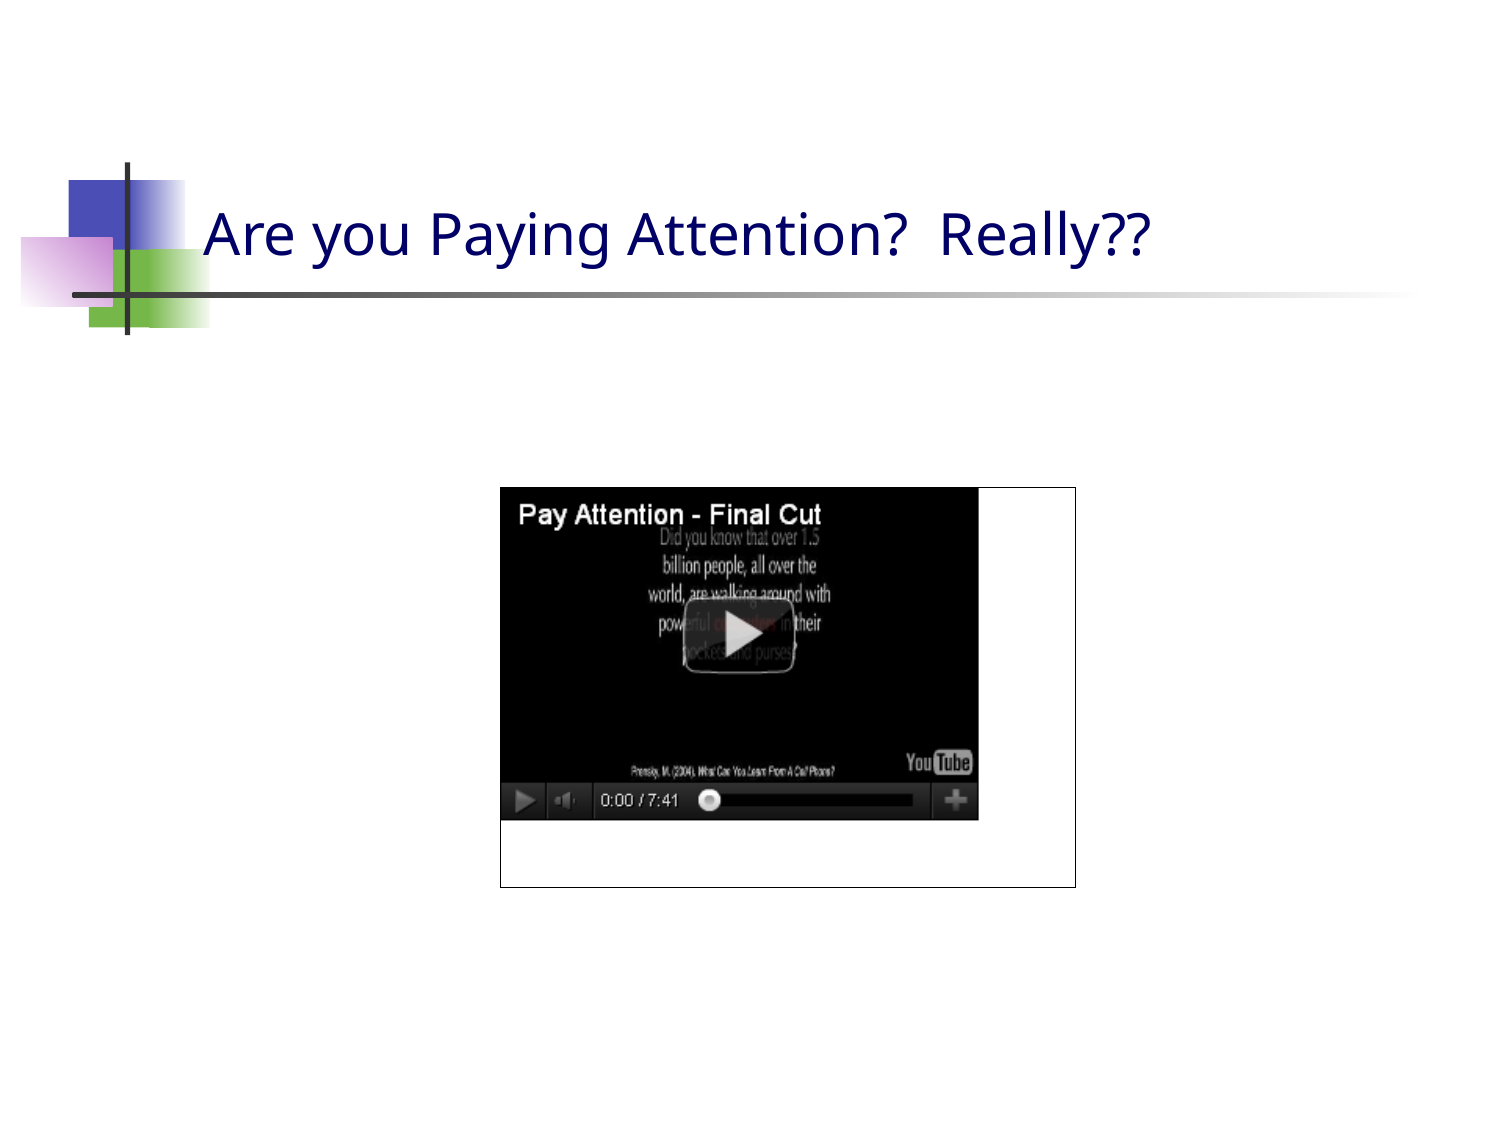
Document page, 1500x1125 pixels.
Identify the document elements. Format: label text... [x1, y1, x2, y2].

picture [501, 488, 1075, 887]
title Are you Paying Attention? Really?? [188, 34, 1468, 276]
